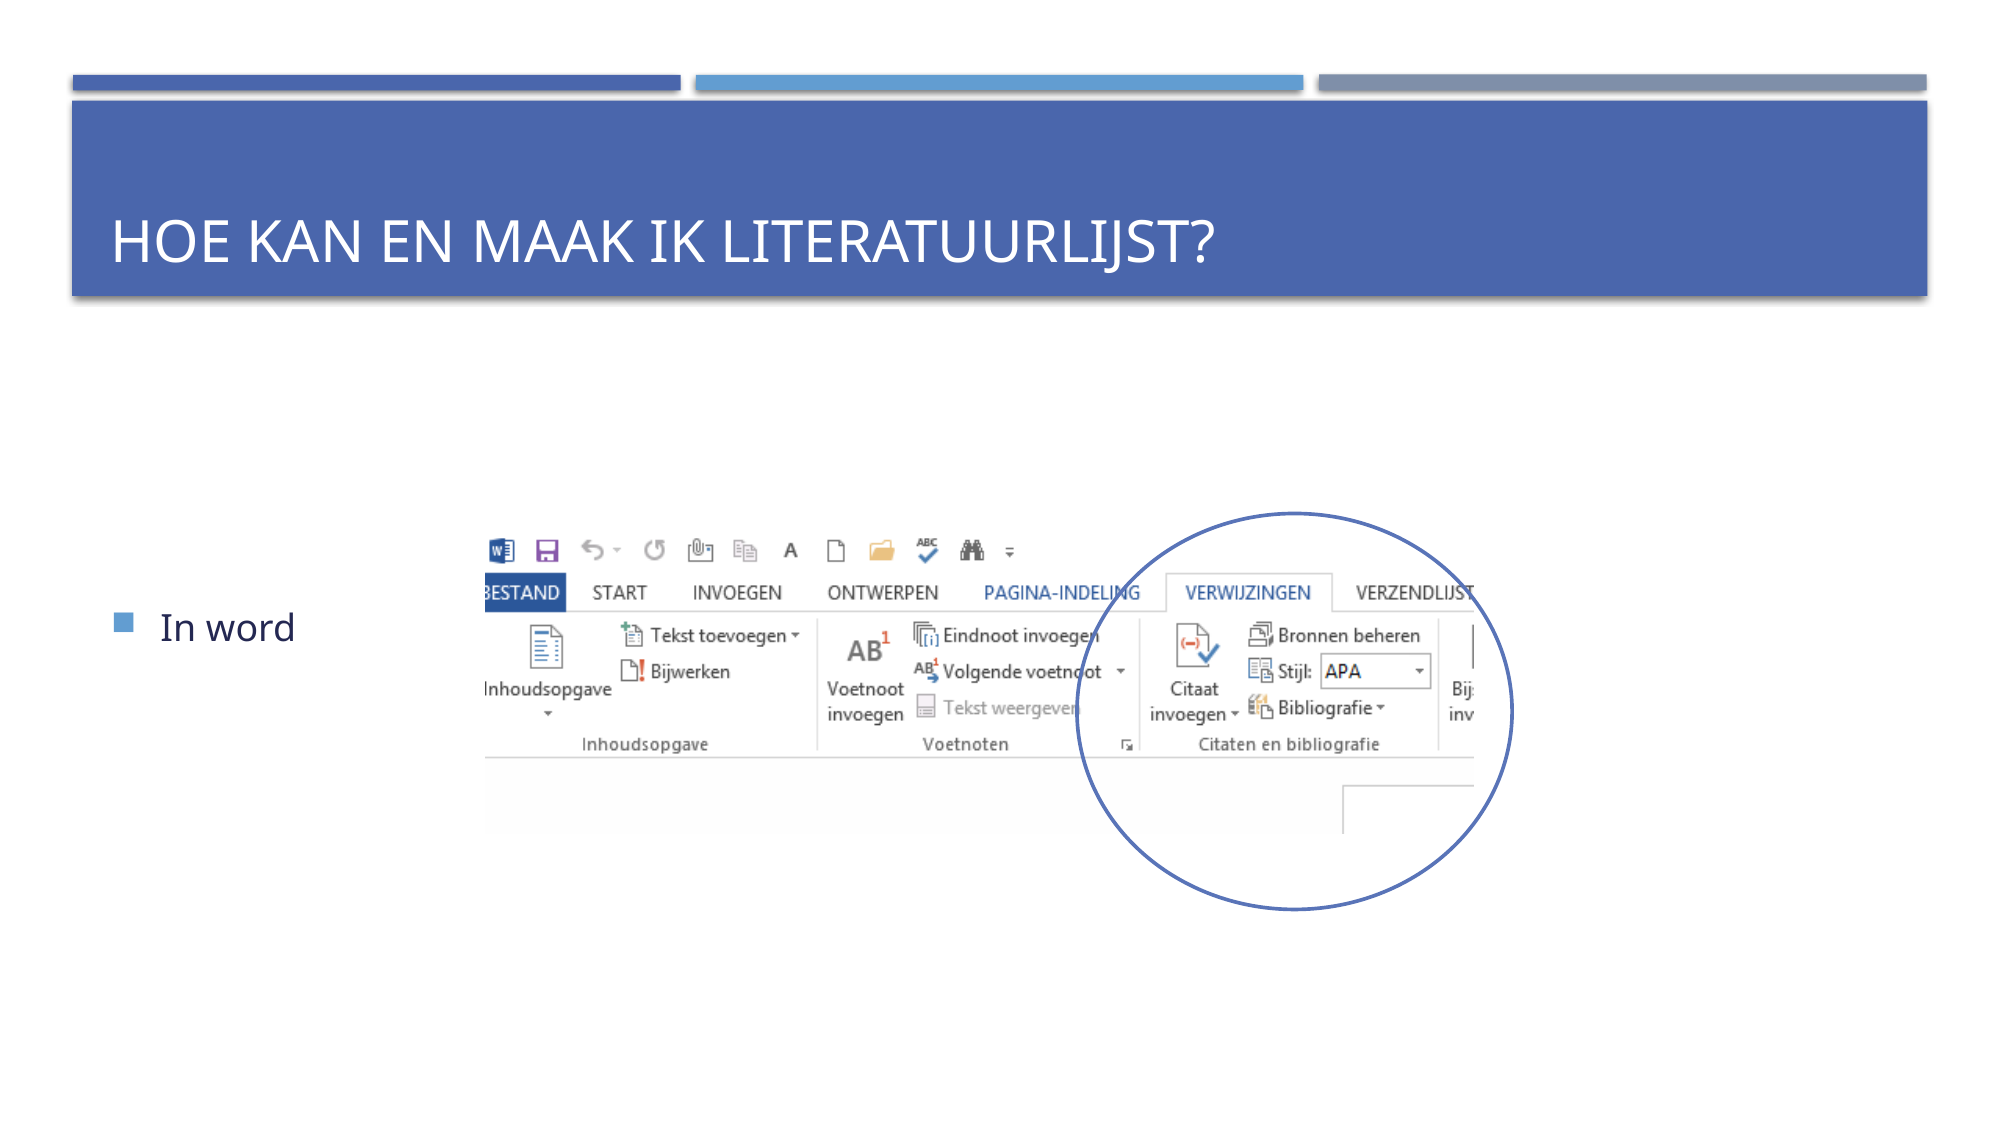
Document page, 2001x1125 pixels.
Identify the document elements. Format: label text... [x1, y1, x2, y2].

picture [485, 537, 1474, 834]
list In word [95, 357, 1905, 962]
text_box [1191, 511, 1398, 535]
text_box [1128, 842, 1461, 912]
title Hoe kan en maak ik literatuurlijst? [95, 115, 1905, 282]
text_box [1478, 601, 1514, 821]
